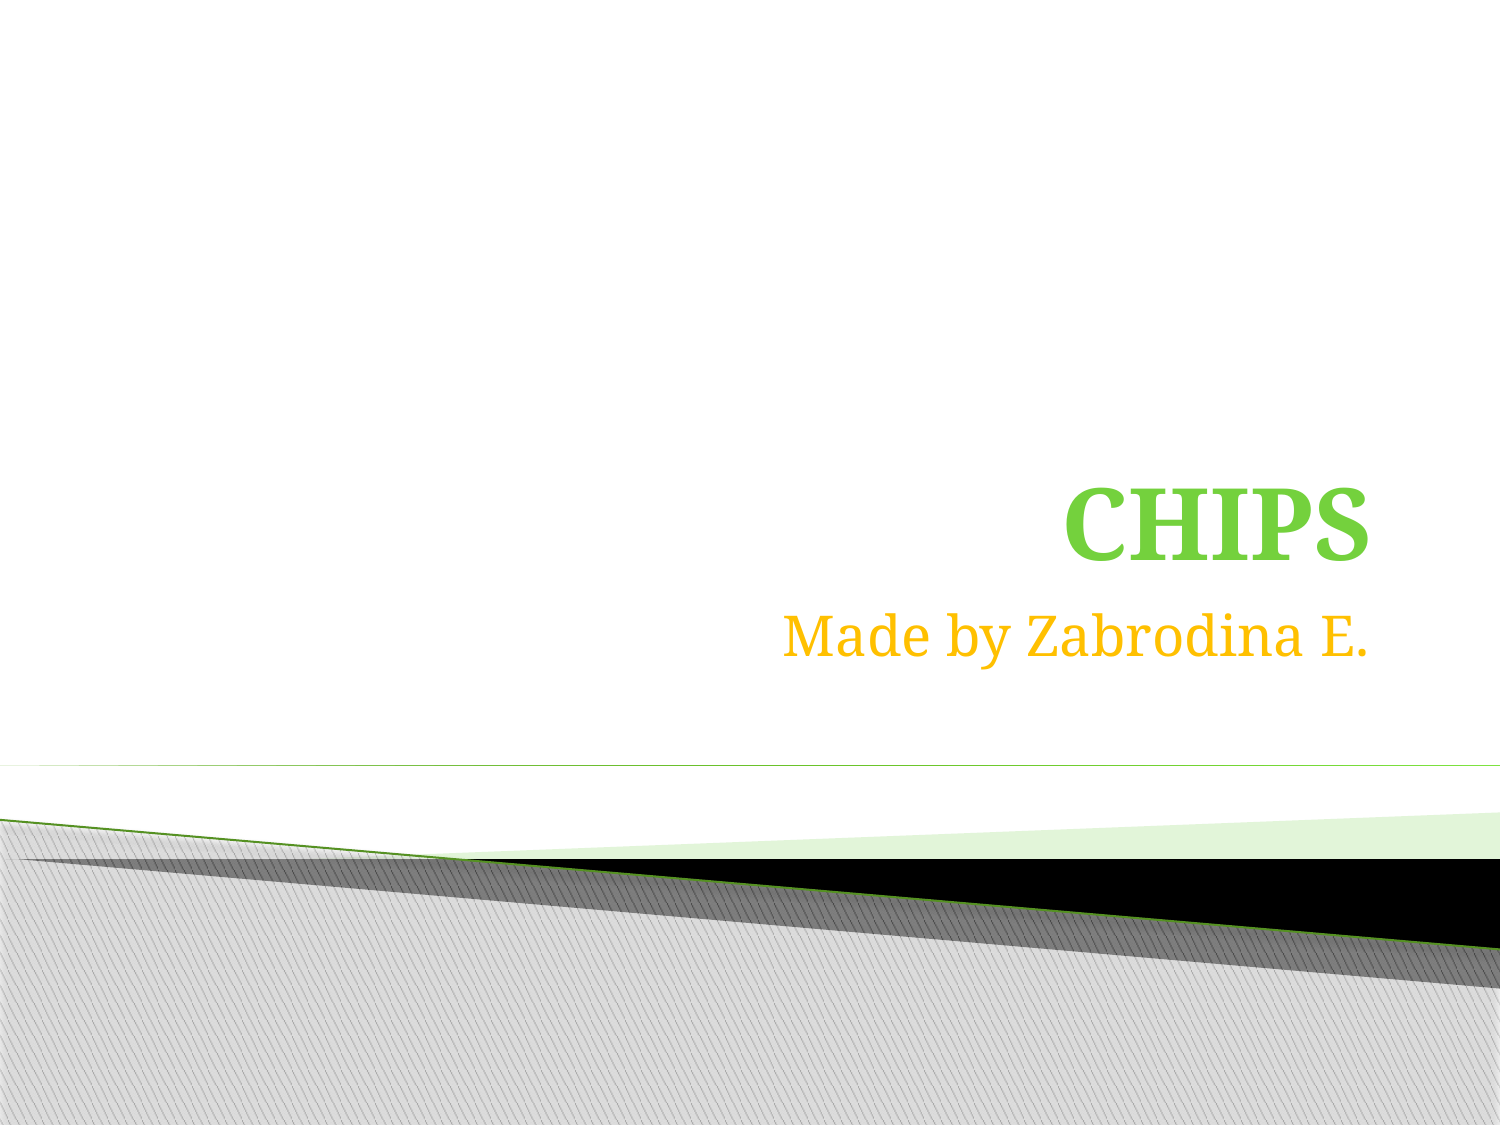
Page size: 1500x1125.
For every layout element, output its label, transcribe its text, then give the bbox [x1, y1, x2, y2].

title Chips [112, 287, 1388, 588]
subtitle Made by Zabrodina E. [112, 592, 1388, 790]
picture [5, 859, 1500, 989]
